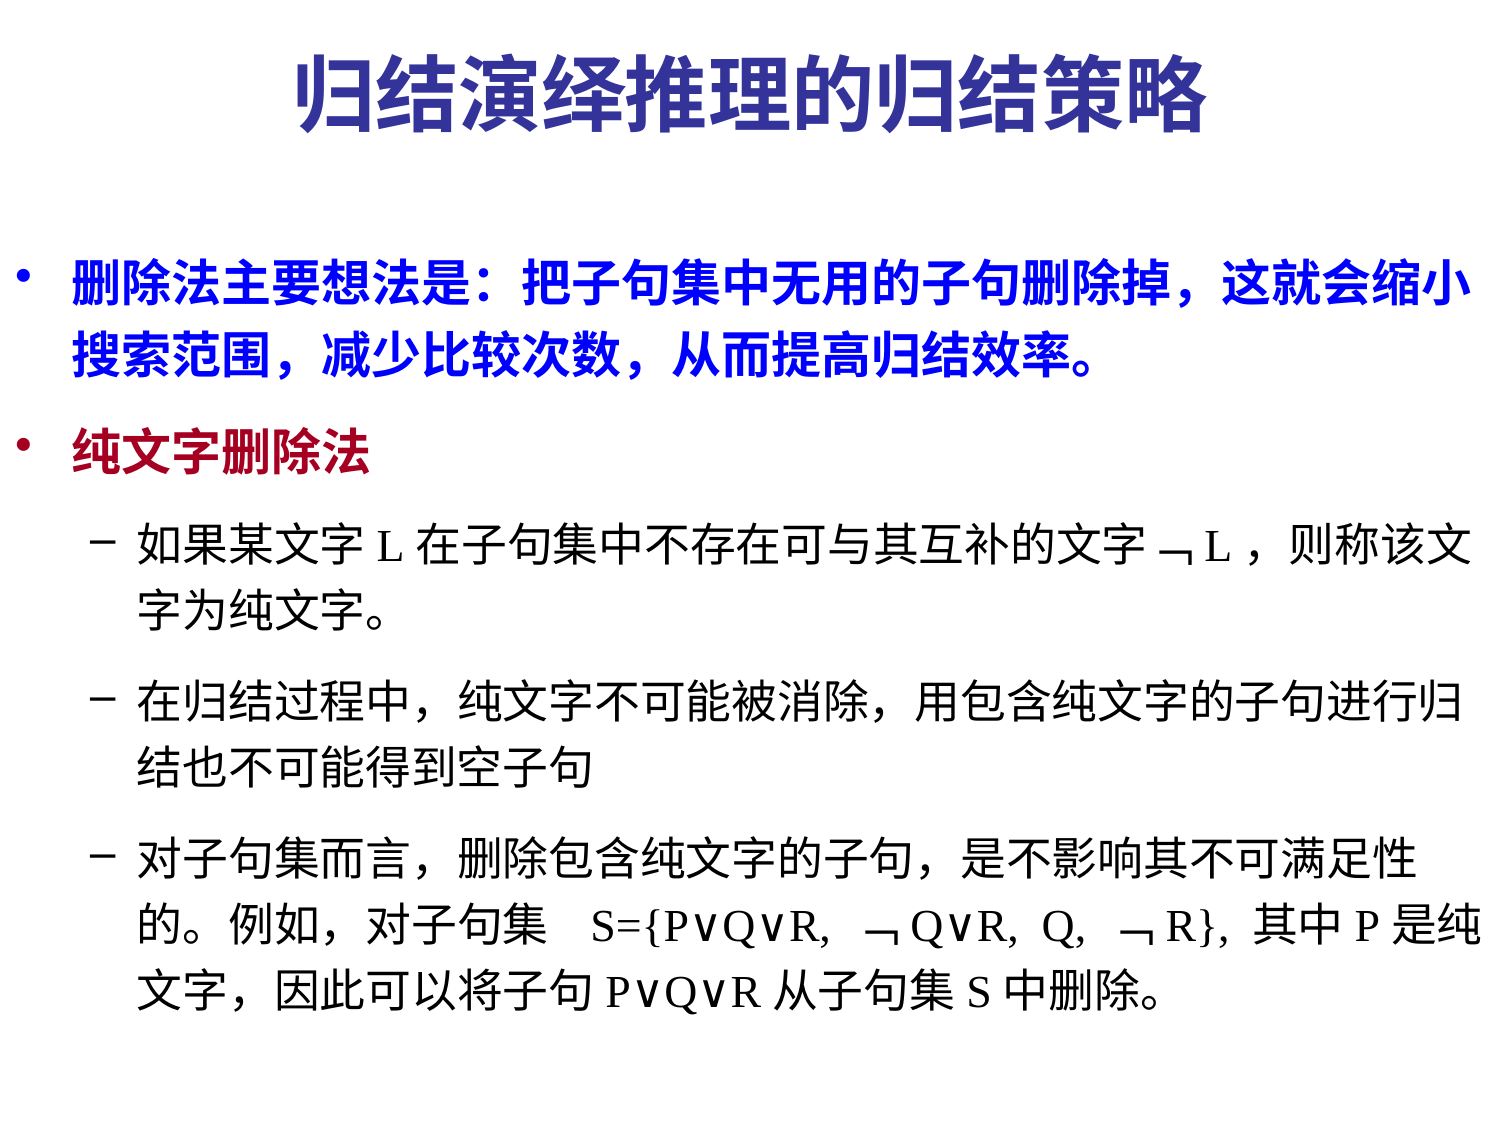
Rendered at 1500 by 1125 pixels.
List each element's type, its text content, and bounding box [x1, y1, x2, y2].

title 归结演绎推理的归结策略 [75, 0, 1425, 185]
list 删除法主要想法是：把子句集中无用的子句删除掉，这就会缩小搜索范围，减少比较次数，从而提高归结效率。 纯文字删除法 如果某文字L在子句集中不存在可与其互补的文字﹁L，则称该文字为纯文字。 在归结过程中，纯文字不可能被消除，用包含纯文字的子句进行归结也不可能得到空子句 对子句集而言，删除包含纯文字的子句，是不影响其不可满足性的。例如，对子句集 S={P∨Q∨R, ﹁Q∨R, Q, ﹁R}, 其中P是纯文字，因此可以将子句P∨Q∨R从子句集S中删除。 [0, 231, 1500, 1095]
